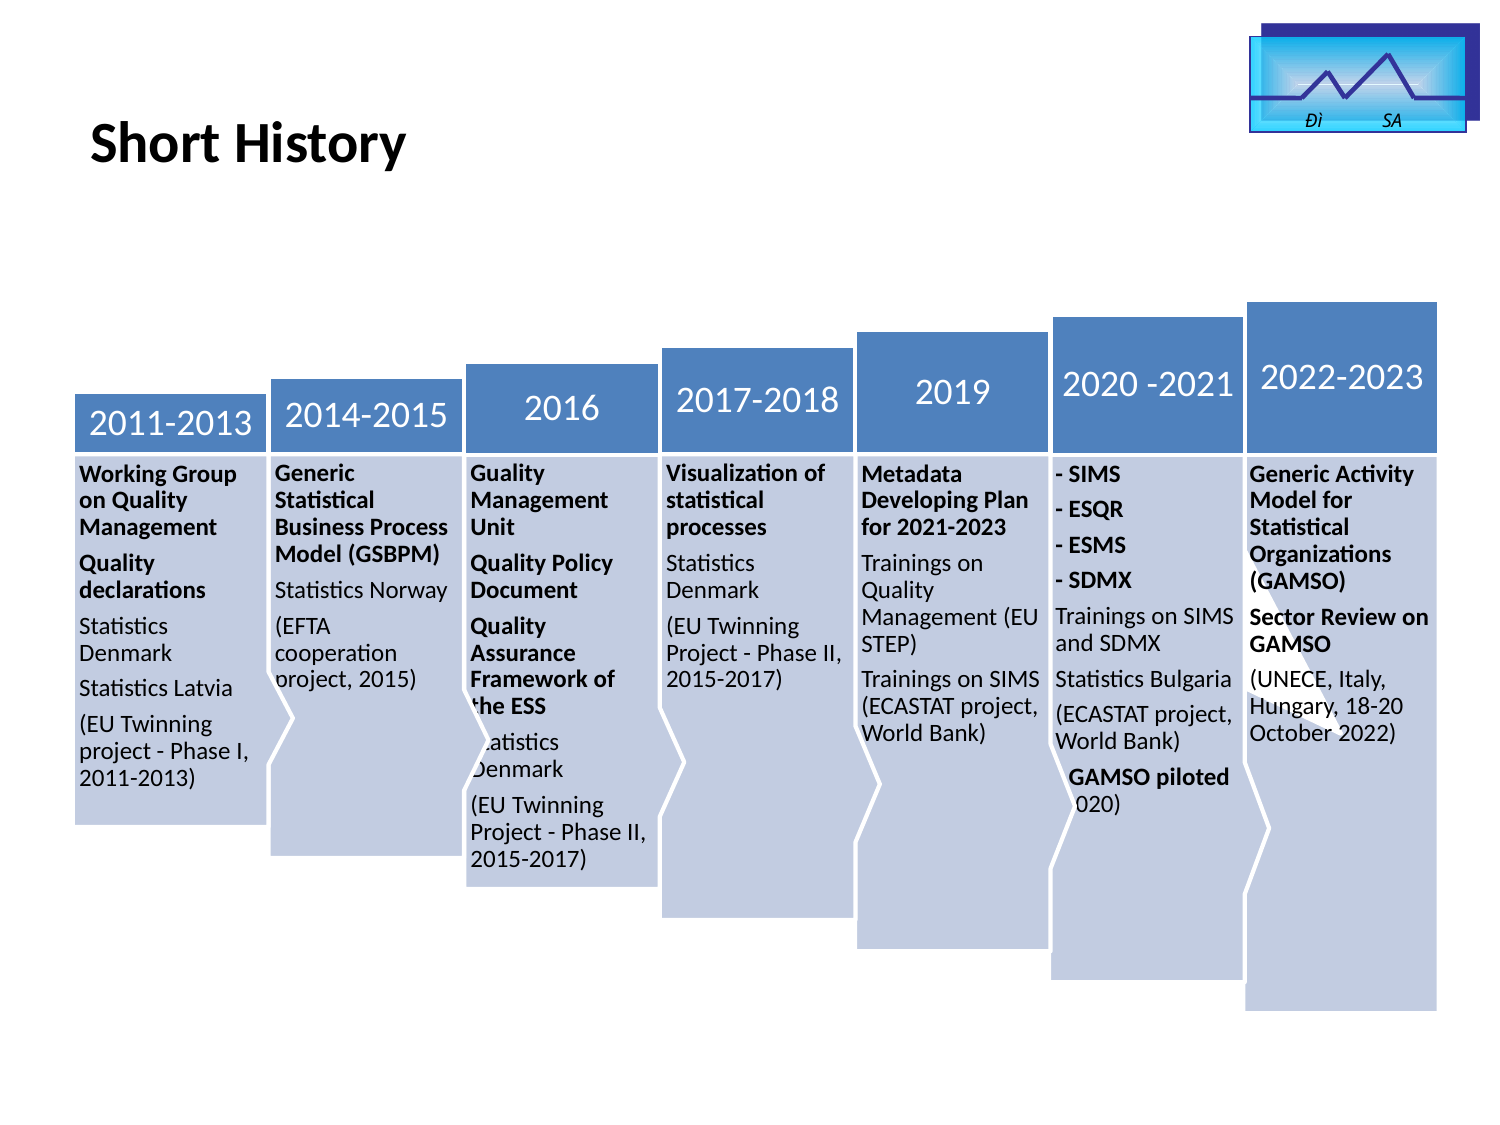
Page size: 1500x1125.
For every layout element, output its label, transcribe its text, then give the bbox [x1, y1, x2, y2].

title Short History [75, 45, 1425, 233]
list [29, 299, 1483, 1014]
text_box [1249, 36, 1467, 146]
